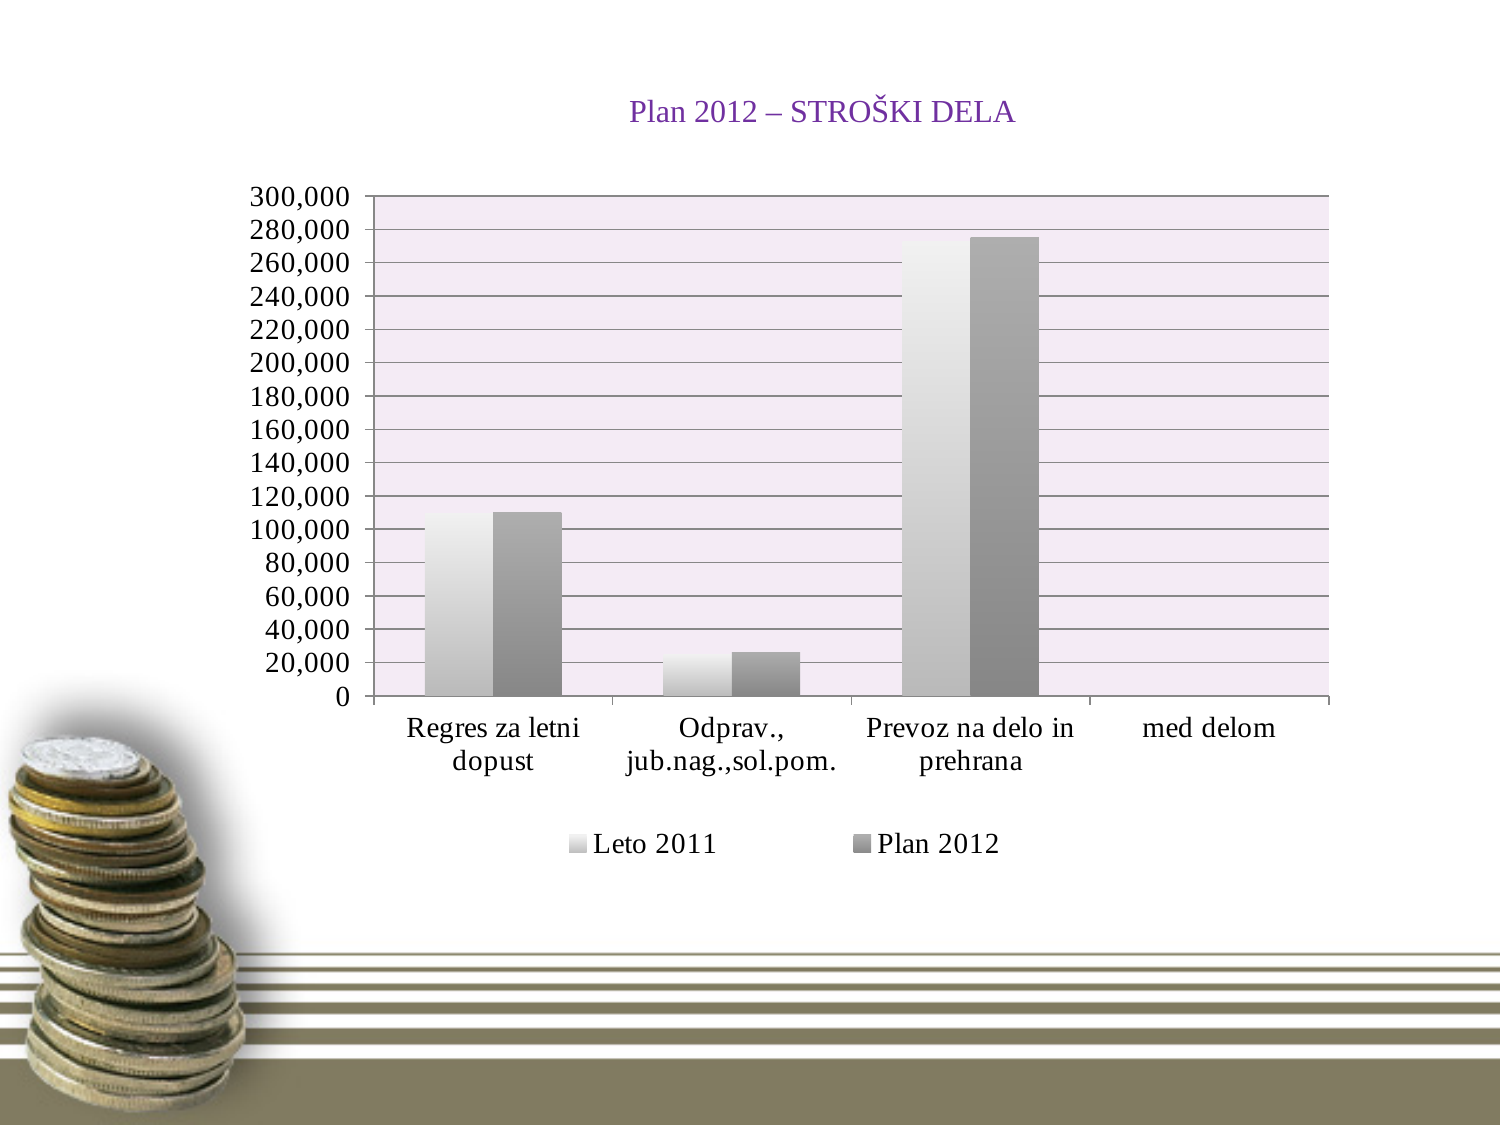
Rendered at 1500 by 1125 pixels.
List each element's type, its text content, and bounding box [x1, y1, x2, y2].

picture [0, 0, 1500, 1125]
title Plan 2012 – STROŠKI DELA [257, 81, 1388, 200]
chart [187, 128, 1384, 868]
